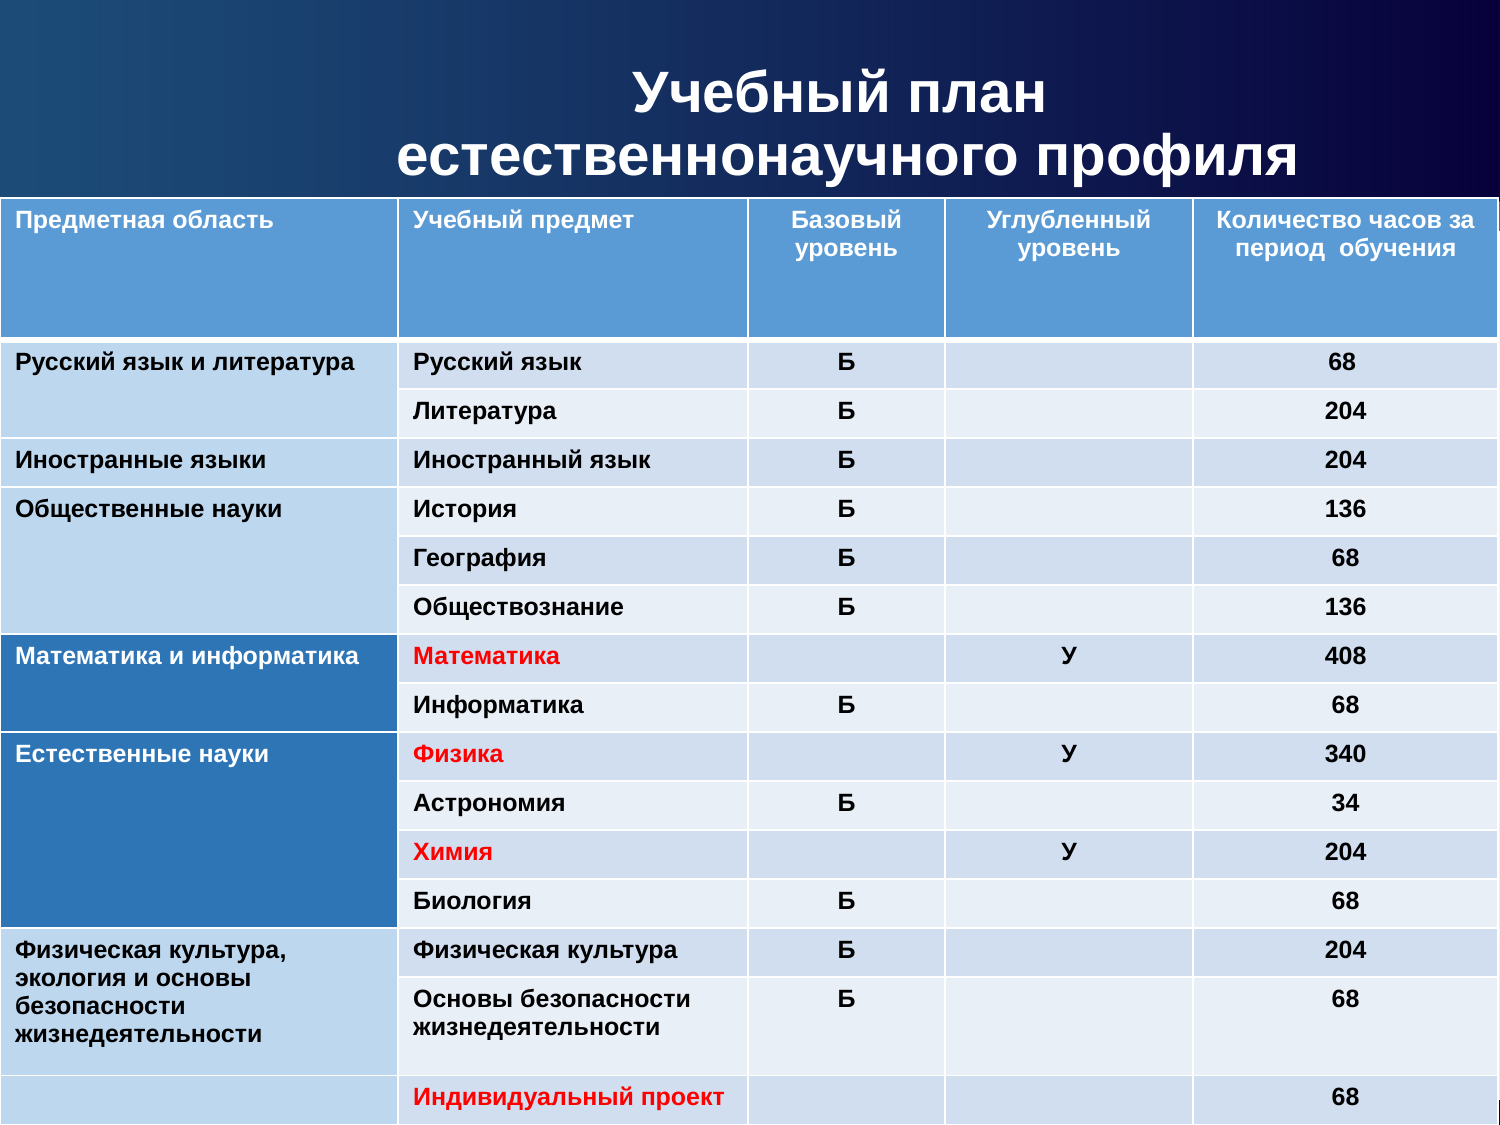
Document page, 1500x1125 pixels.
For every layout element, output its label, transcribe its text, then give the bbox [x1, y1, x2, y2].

table_cell [946, 390, 1192, 437]
table_cell Б [749, 880, 944, 927]
table_header Базовый уровень [749, 199, 944, 337]
table_cell Б [749, 537, 944, 584]
table_cell Физическая культура, экология и основы безопасности жизнедеятельности [1, 929, 397, 1075]
picture [0, 0, 1500, 1125]
table_cell Литература [399, 390, 747, 437]
table_header Количество часов за период обучения [1194, 199, 1497, 337]
table_cell 68 [1194, 684, 1497, 731]
table_cell Биология [399, 880, 747, 927]
table_cell [946, 978, 1192, 1075]
table_cell [946, 488, 1192, 535]
table_cell У [946, 831, 1192, 878]
table_cell Физическая культура [399, 929, 747, 976]
table_cell Физика [399, 733, 747, 780]
table_cell 204 [1194, 831, 1497, 878]
table_cell [749, 635, 944, 682]
table_cell [946, 880, 1192, 927]
title Учебный план естественнонаучного профиля [206, 54, 1474, 197]
table_header Учебный предмет [399, 199, 747, 337]
table_cell Б [749, 978, 944, 1075]
table_cell Русский язык и литература [1, 343, 397, 437]
table_cell 68 [1194, 978, 1497, 1075]
table_cell Естественные науки [1, 733, 397, 927]
table_cell Обществознание [399, 586, 747, 633]
table_cell [946, 782, 1192, 829]
table_cell [946, 1076, 1192, 1124]
table_cell Информатика [399, 684, 747, 731]
table_cell [749, 733, 944, 780]
table_cell История [399, 488, 747, 535]
table_cell География [399, 537, 747, 584]
table_cell Б [749, 439, 944, 486]
table_cell 68 [1194, 880, 1497, 927]
table_cell 204 [1194, 439, 1497, 486]
table_cell [946, 537, 1192, 584]
table_cell 34 [1194, 782, 1497, 829]
table_cell [946, 586, 1192, 633]
table_cell [1, 1076, 397, 1124]
table_cell [946, 343, 1192, 388]
table_cell Химия [399, 831, 747, 878]
table_cell 136 [1194, 586, 1497, 633]
table_cell Б [749, 488, 944, 535]
table_cell Б [749, 586, 944, 633]
table_cell [946, 439, 1192, 486]
table_cell 136 [1194, 488, 1497, 535]
table_header Предметная область [1, 199, 397, 337]
table_cell Математика [399, 635, 747, 682]
table_cell 408 [1194, 635, 1497, 682]
table_cell 204 [1194, 929, 1497, 976]
table_cell Б [749, 390, 944, 437]
table_cell У [946, 635, 1192, 682]
table_cell [749, 1076, 944, 1124]
table_cell Б [749, 343, 944, 388]
table_header Углубленный уровень [946, 199, 1192, 337]
table_cell Математика и информатика [1, 635, 397, 731]
table_cell Общественные науки [1, 488, 397, 633]
table_cell 68 [1194, 537, 1497, 584]
table_cell Русский язык [399, 343, 747, 388]
table_cell 68 [1194, 343, 1497, 388]
table_cell 204 [1194, 390, 1497, 437]
table_cell 340 [1194, 733, 1497, 780]
table_cell [946, 929, 1192, 976]
table_cell 68 [1194, 1076, 1497, 1124]
table_cell [749, 831, 944, 878]
table_cell [946, 684, 1192, 731]
table_cell Б [749, 782, 944, 829]
table_cell Астрономия [399, 782, 747, 829]
table_cell У [946, 733, 1192, 780]
table_cell Иностранный язык [399, 439, 747, 486]
table_cell Индивидуальный проект [399, 1076, 747, 1124]
table_cell Б [749, 684, 944, 731]
table_cell Б [749, 929, 944, 976]
table_cell Иностранные языки [1, 439, 397, 486]
table_cell Основы безопасности жизнедеятельности [399, 978, 747, 1075]
